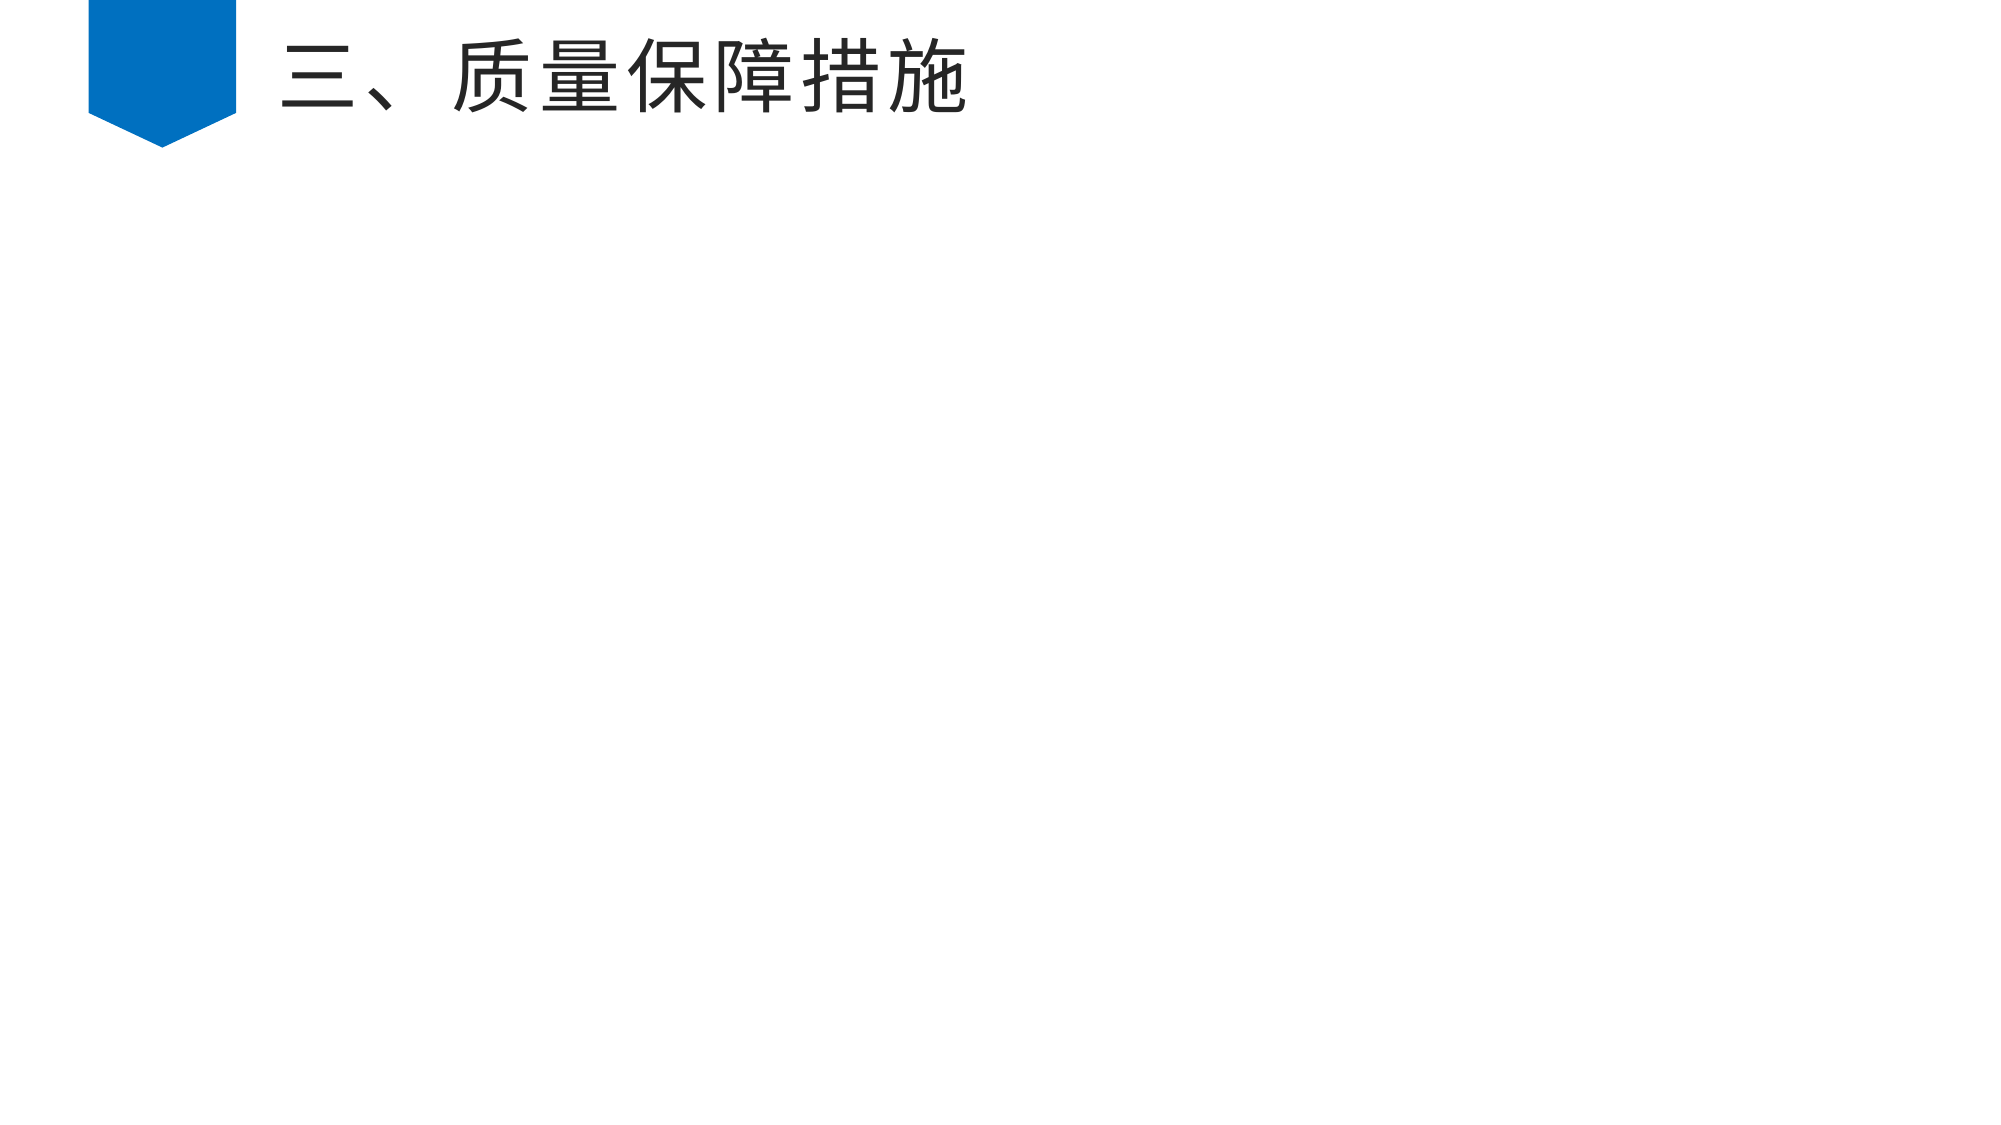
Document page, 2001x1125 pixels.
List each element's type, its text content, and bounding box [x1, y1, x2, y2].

text_box [87, 0, 238, 149]
title 三、质量保障措施 [262, 15, 1940, 132]
